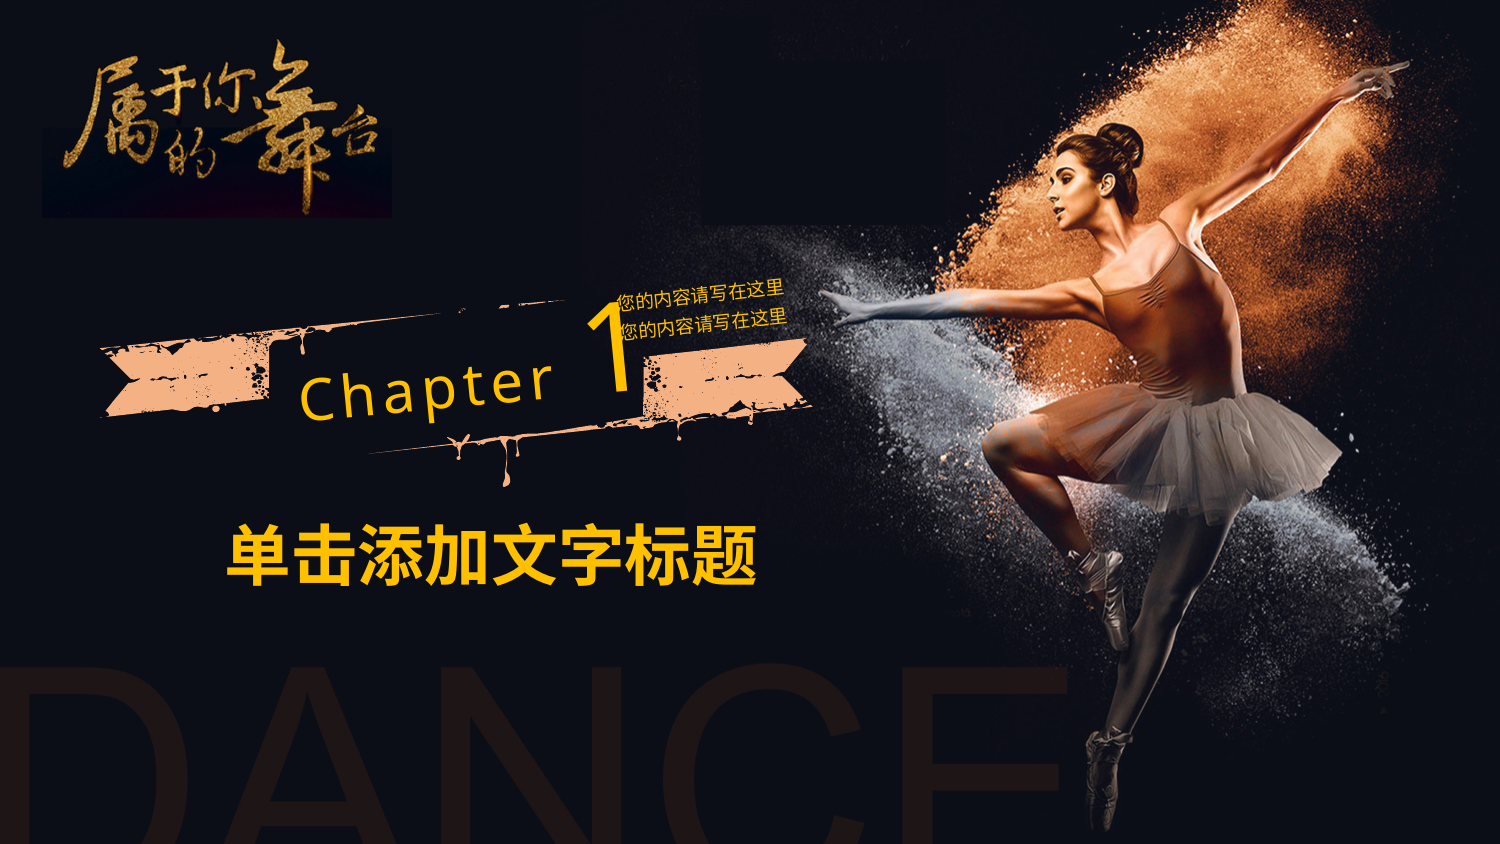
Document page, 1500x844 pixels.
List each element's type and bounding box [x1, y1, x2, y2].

text_box [99, 269, 813, 487]
picture [0, 0, 1500, 844]
